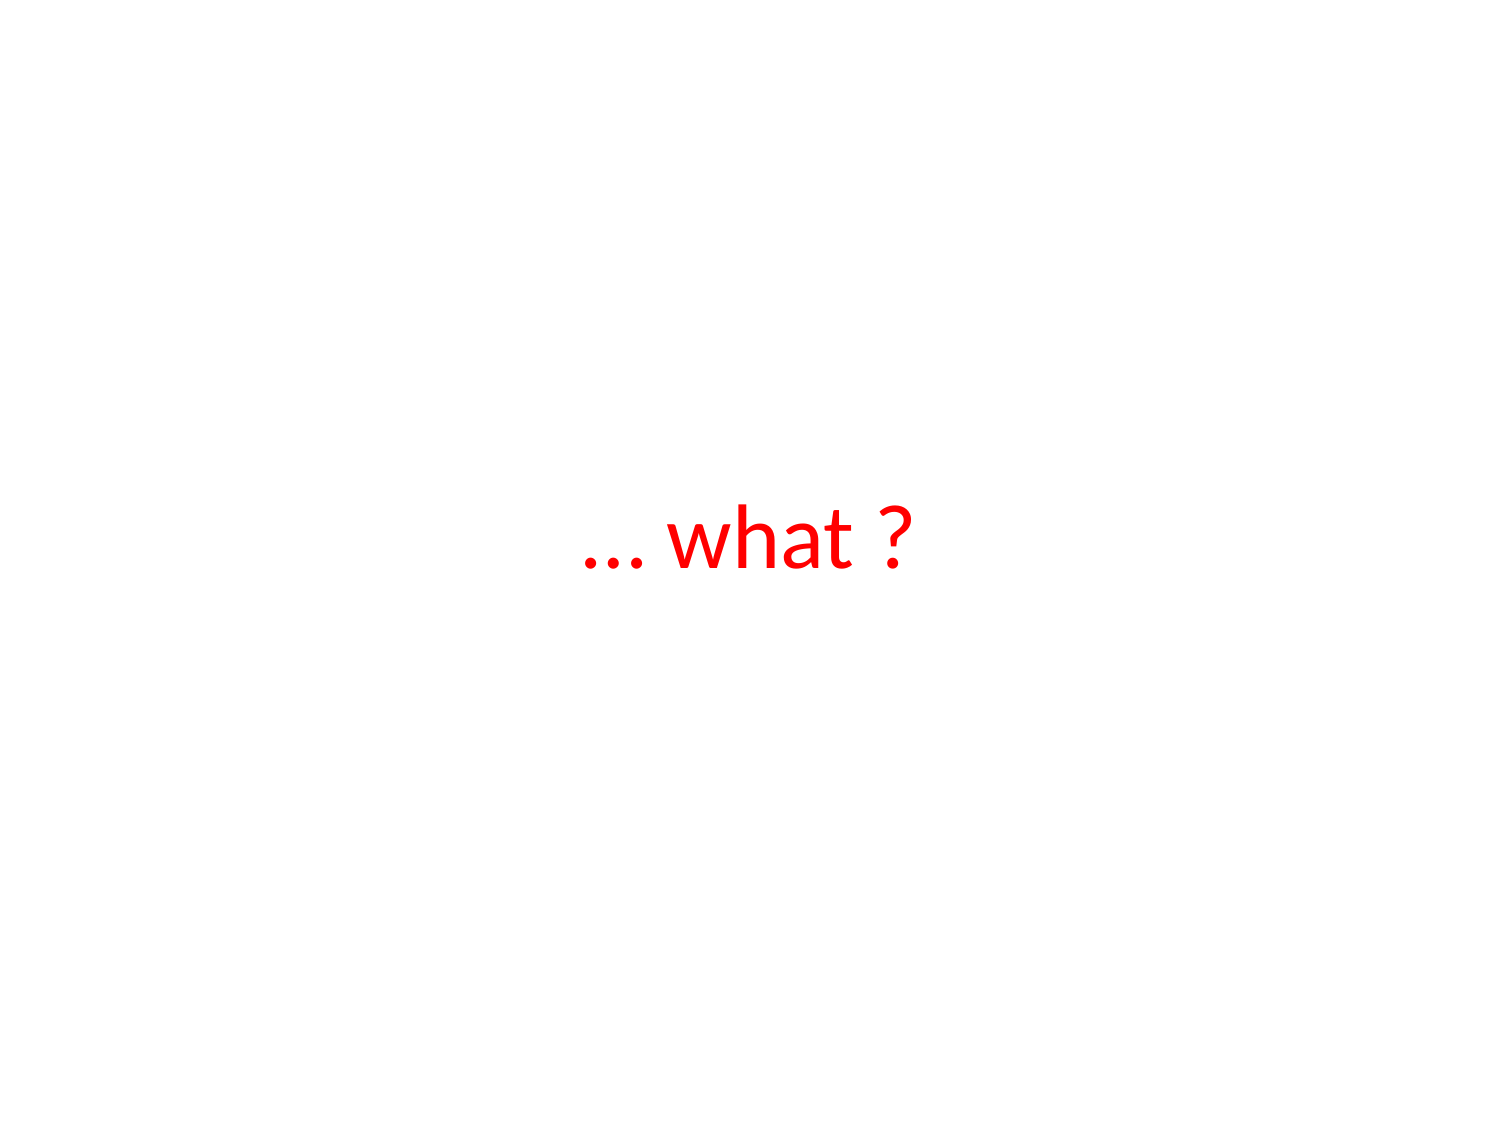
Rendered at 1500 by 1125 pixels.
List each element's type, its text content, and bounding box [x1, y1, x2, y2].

title … what ? [112, 275, 1388, 788]
